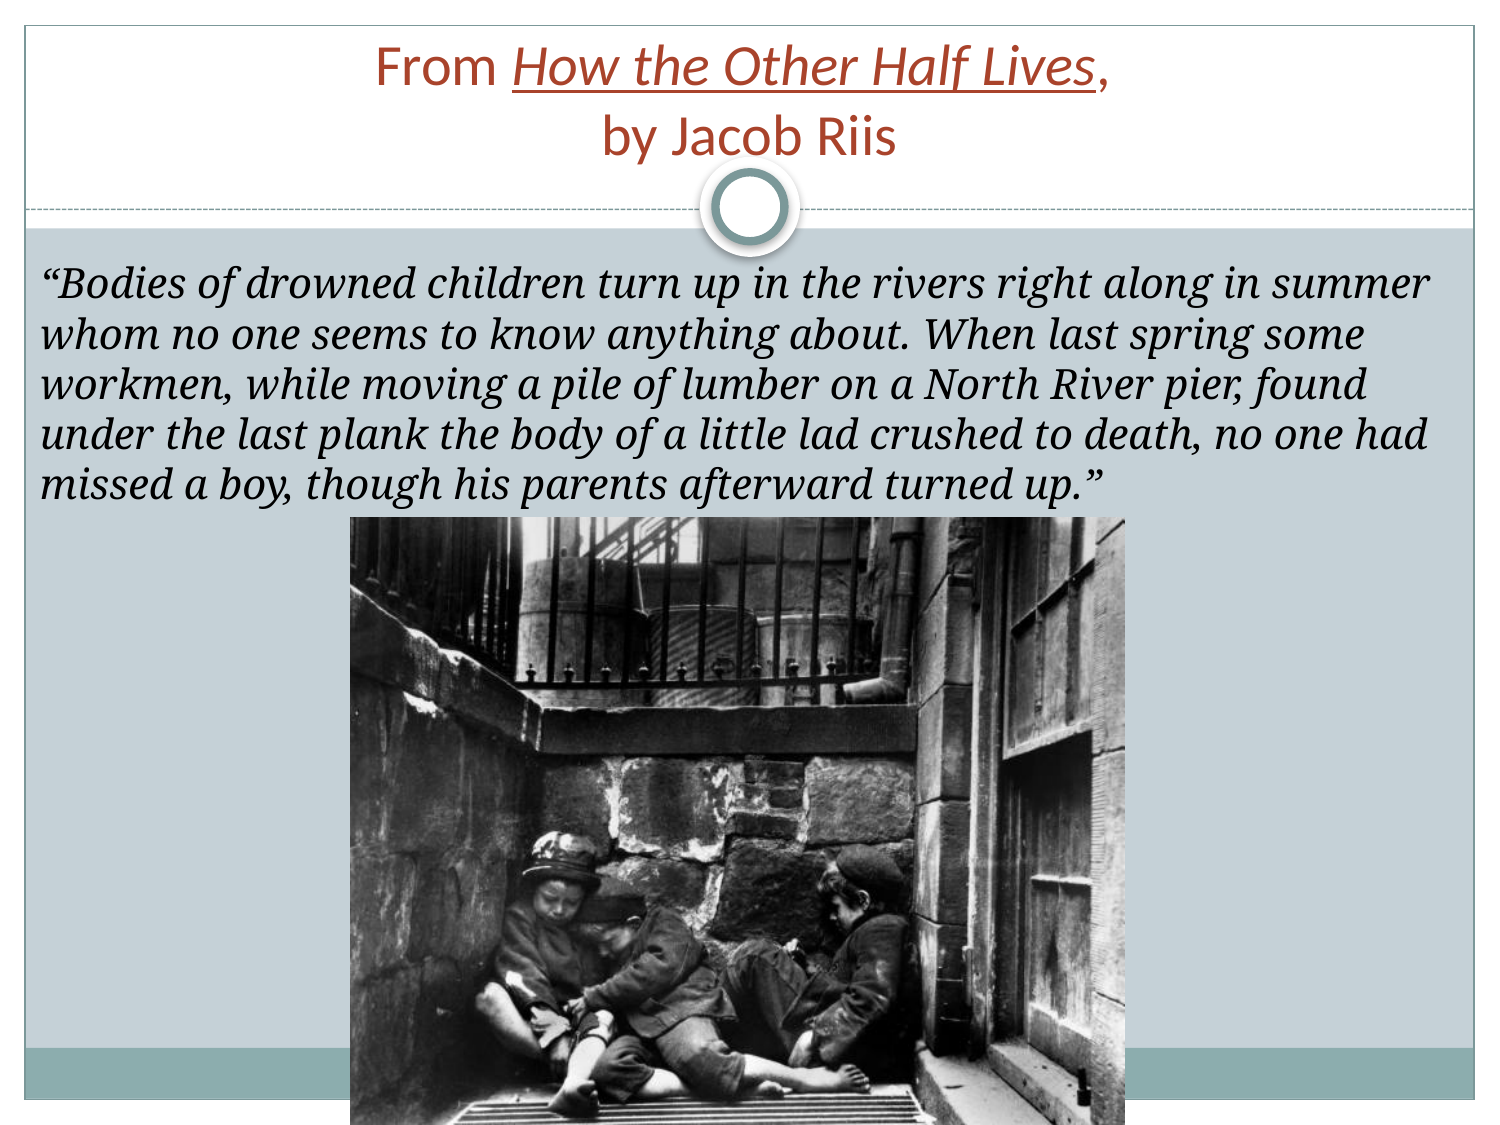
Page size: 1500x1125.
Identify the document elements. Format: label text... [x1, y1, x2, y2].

title From How the Other Half Lives, by Jacob Riis [49, 24, 1450, 175]
picture [349, 517, 1126, 1125]
text_box “Bodies of drowned children turn up in the rivers right along in summer whom no one seems to know anything about. When last spring some workmen, while moving a pile of lumber on a North River pier, found under the last plank the body of a little lad crushed to death, no one had missed a boy, though his parents afterward turned up.” [24, 249, 1475, 515]
